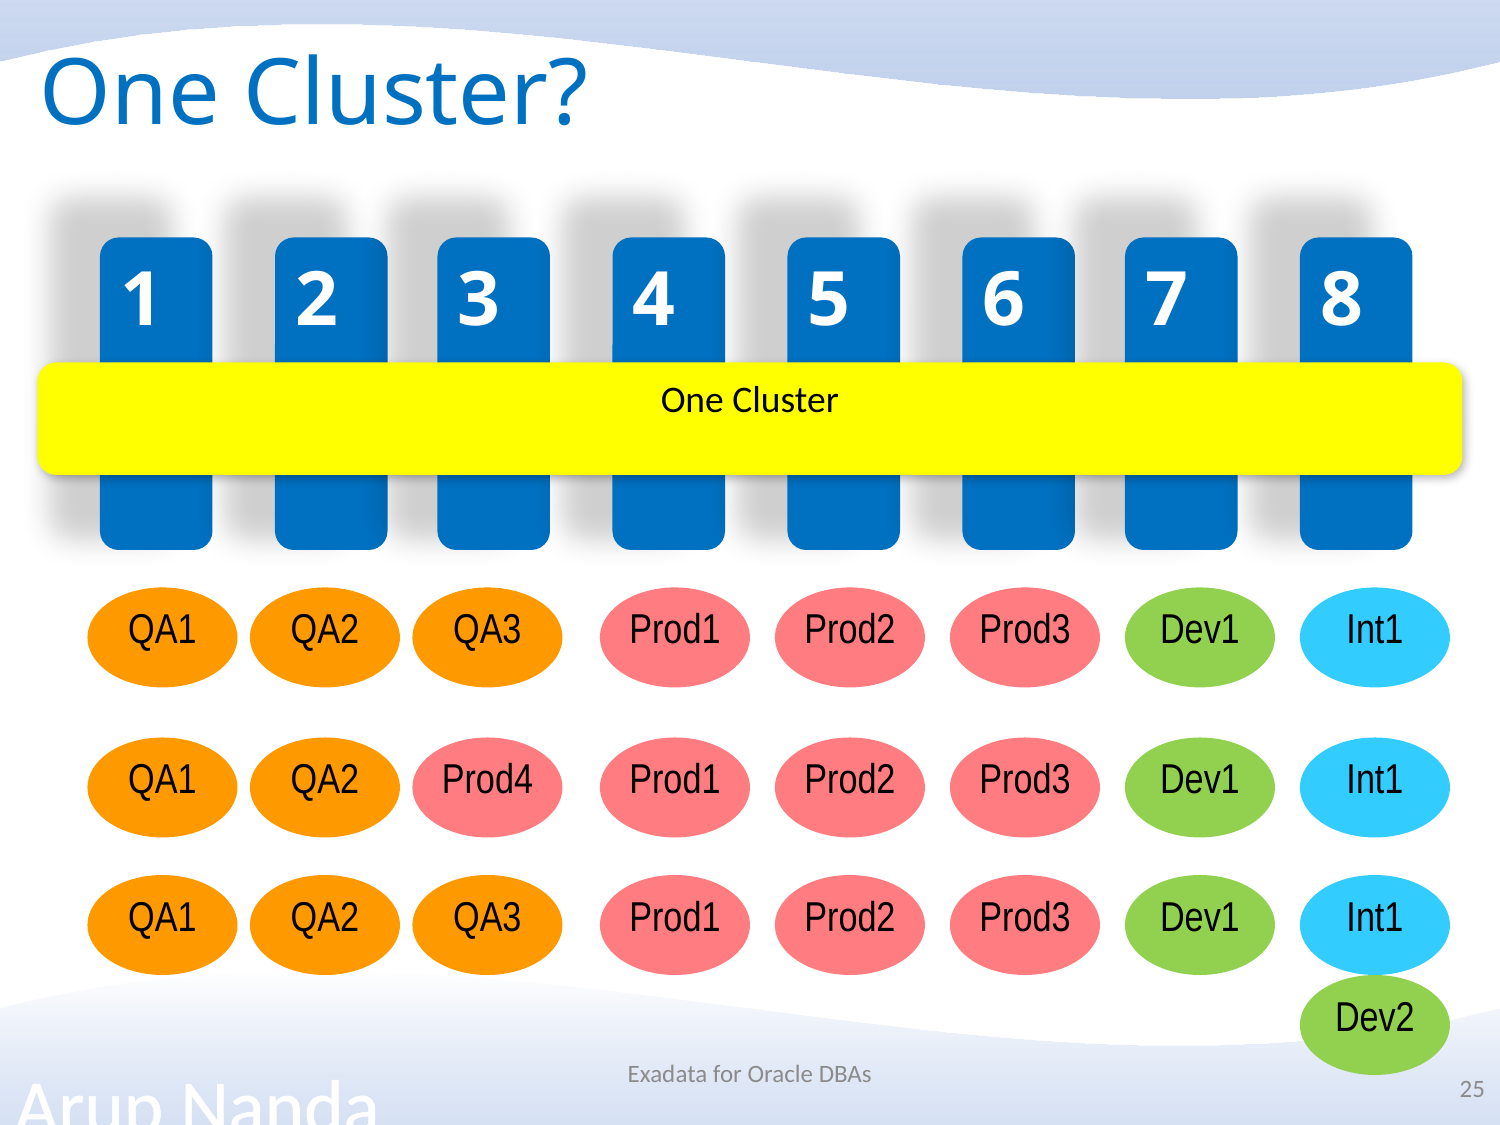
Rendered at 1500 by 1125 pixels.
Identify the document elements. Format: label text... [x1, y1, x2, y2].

text_box 4 [612, 486, 726, 550]
text_box Prod1 [599, 737, 750, 838]
text_box 3 [437, 486, 550, 550]
text_box Prod3 [949, 737, 1100, 838]
text_box 1 [99, 486, 213, 550]
slide_number 25 [1212, 1062, 1500, 1113]
text_box 5 [787, 486, 901, 550]
text_box 7 [1124, 486, 1238, 550]
text_box QA2 [249, 587, 400, 688]
text_box Prod2 [774, 587, 925, 688]
text_box QA1 [87, 737, 238, 838]
text_box Prod2 [774, 875, 925, 976]
text_box QA3 [412, 587, 563, 688]
text_box Dev1 [1124, 875, 1275, 976]
text_box 8 [1299, 486, 1413, 550]
text_box Dev2 [1299, 975, 1450, 1075]
text_box 8 [1299, 237, 1413, 360]
text_box One Cluster [37, 362, 1463, 475]
text_box 5 [787, 237, 897, 360]
text_box 4 [612, 237, 722, 360]
text_box QA2 [249, 875, 400, 976]
text_box Prod3 [949, 875, 1100, 976]
title One Cluster? [24, 24, 1475, 150]
text_box Prod3 [949, 587, 1100, 688]
text_box Prod1 [599, 875, 750, 976]
text_box Prod4 [412, 737, 563, 838]
text_box 6 [962, 237, 1059, 360]
text_box Int1 [1299, 587, 1450, 688]
text_box Dev1 [1124, 587, 1275, 688]
text_box QA3 [412, 875, 563, 976]
text_box QA1 [87, 587, 238, 688]
text_box Prod2 [774, 737, 925, 838]
text_box QA1 [87, 875, 238, 976]
text_box Dev1 [1124, 737, 1275, 838]
text_box 7 [1124, 237, 1234, 360]
text_box Prod1 [599, 587, 750, 688]
text_box QA2 [249, 737, 400, 838]
text_box Int1 [1299, 875, 1450, 975]
text_box 2 [274, 486, 384, 550]
text_box 3 [437, 237, 547, 360]
text_box 2 [274, 237, 372, 360]
text_box Int1 [1299, 737, 1450, 838]
text_box 6 [962, 486, 1071, 550]
text_box 1 [99, 237, 209, 360]
footer Exadata for Oracle DBAs [512, 1042, 988, 1103]
